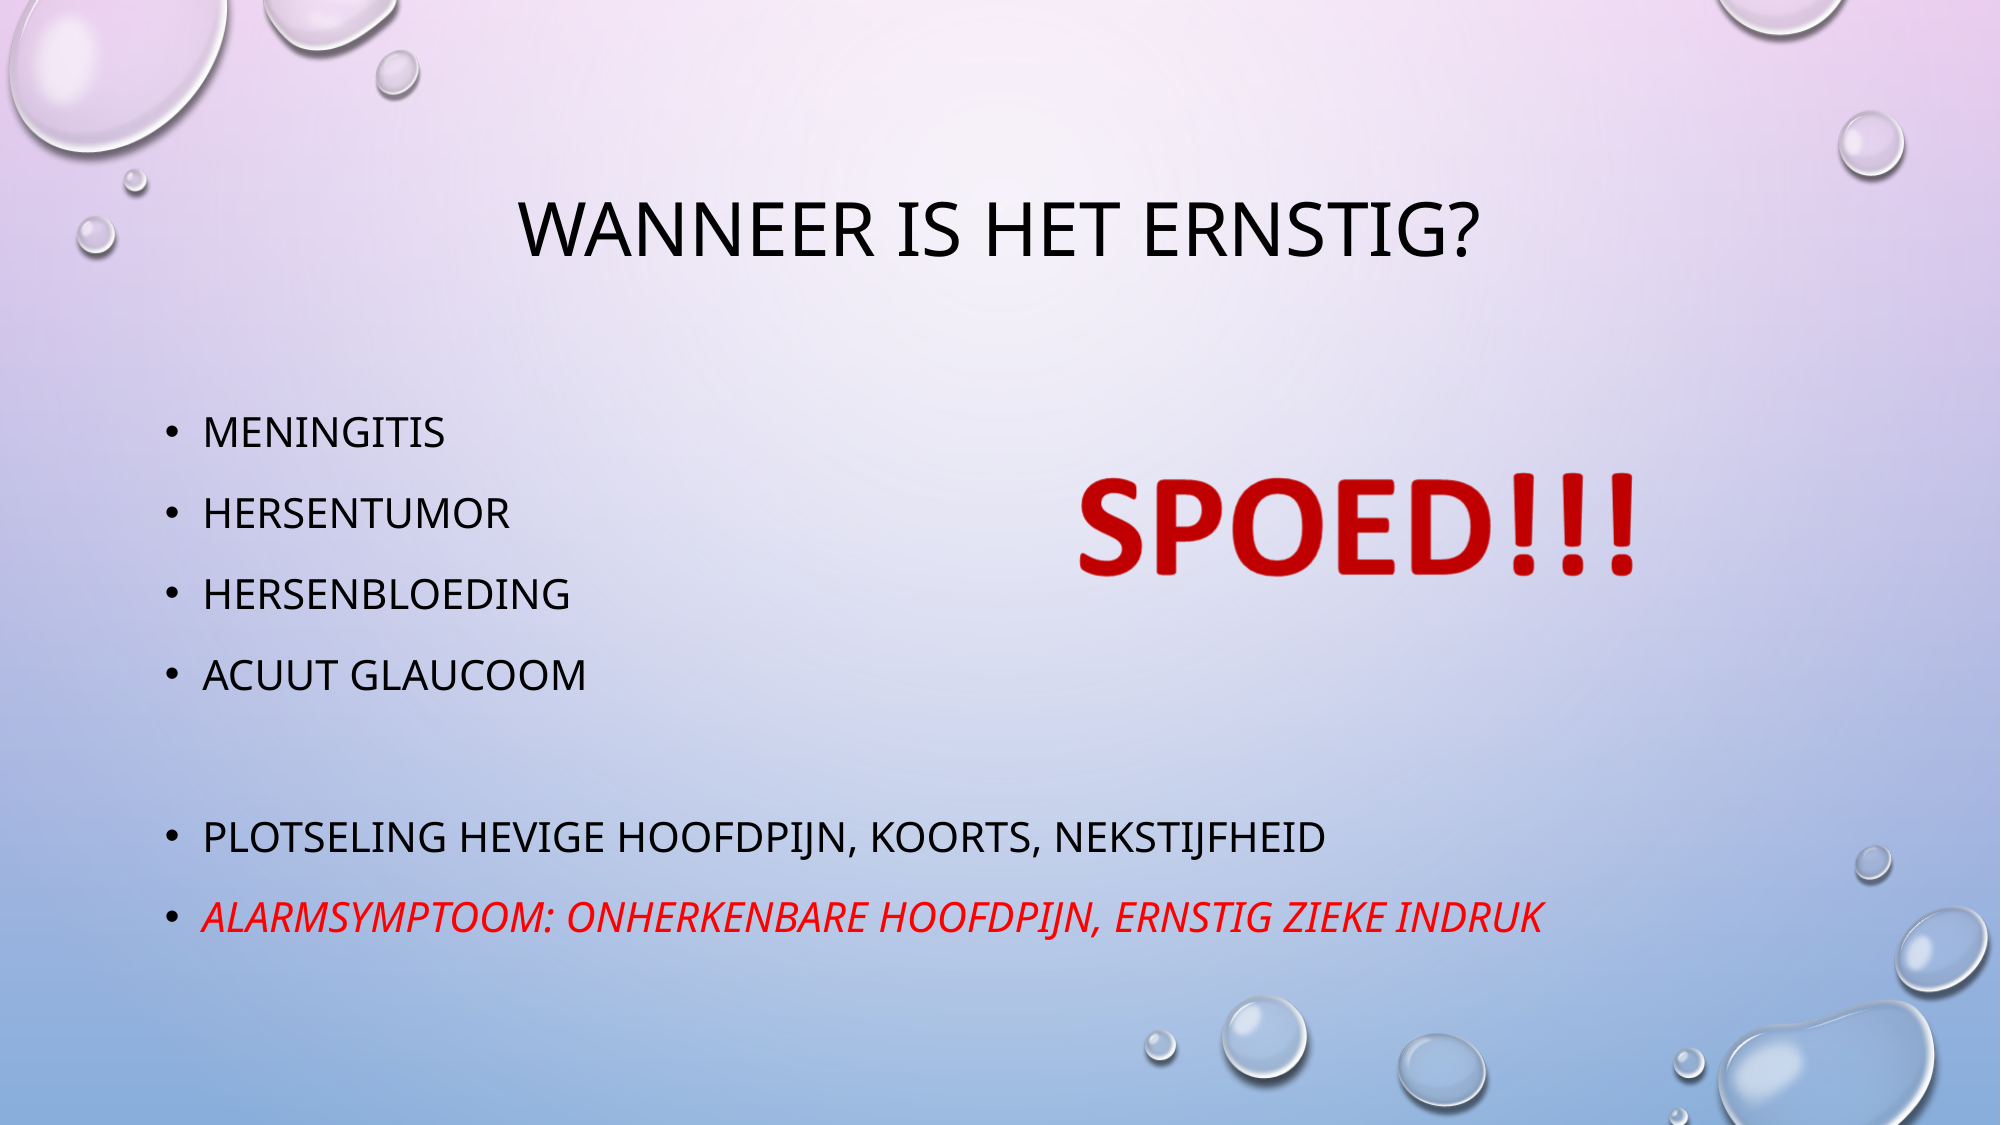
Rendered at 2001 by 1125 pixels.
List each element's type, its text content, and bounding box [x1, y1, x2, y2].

list Meningitis Hersentumor Hersenbloeding Acuut glaucoom Plotseling hevige hoofdpijn, koorts, nekstijfheid Alarmsymptoom: onherkenbare hoofdpijn, ernstig zieke indruk [149, 388, 1850, 950]
title Wanneer is het ernstig? [149, 101, 1851, 364]
picture [0, 0, 2000, 1125]
